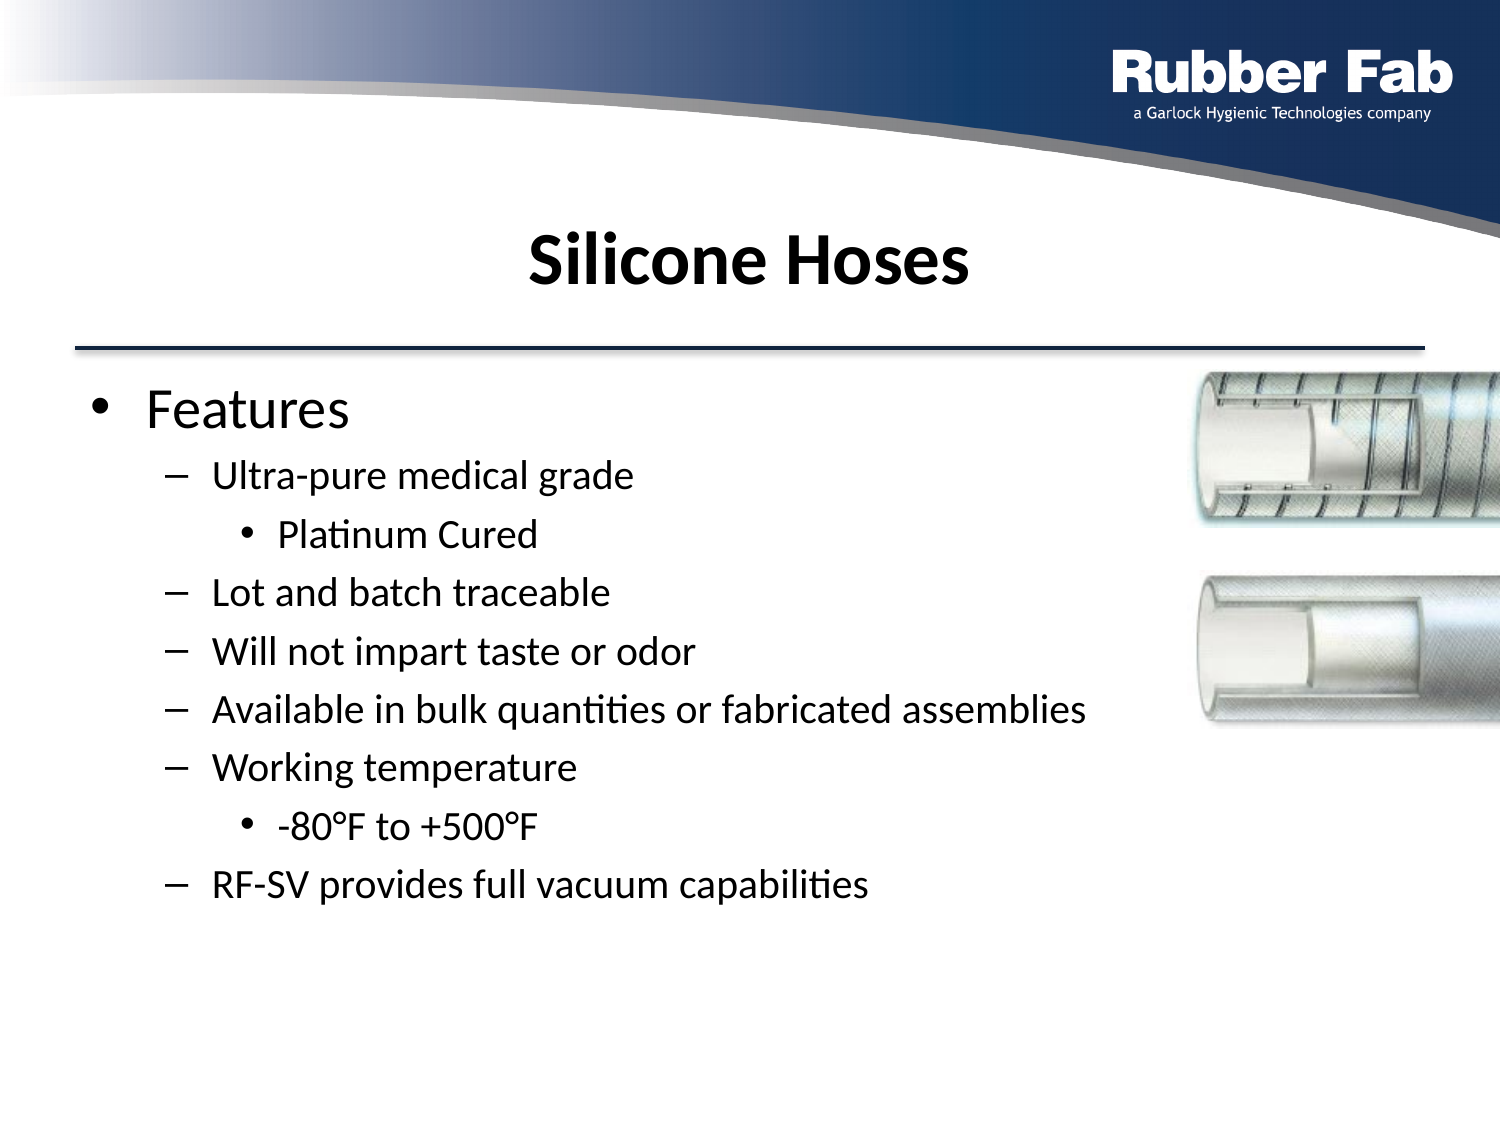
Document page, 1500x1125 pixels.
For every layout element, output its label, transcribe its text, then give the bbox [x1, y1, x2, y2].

picture [1187, 369, 1500, 528]
list Features Ultra-pure medical grade Platinum Cured Lot and batch traceable Will not impart taste or odor Available in bulk quantities or fabricated assemblies Working temperature -80°F to +500°F RF-SV provides full vacuum capabilities [75, 362, 1425, 1005]
picture [0, 0, 1500, 240]
picture [1187, 570, 1500, 729]
title Silicone Hoses [75, 160, 1425, 349]
